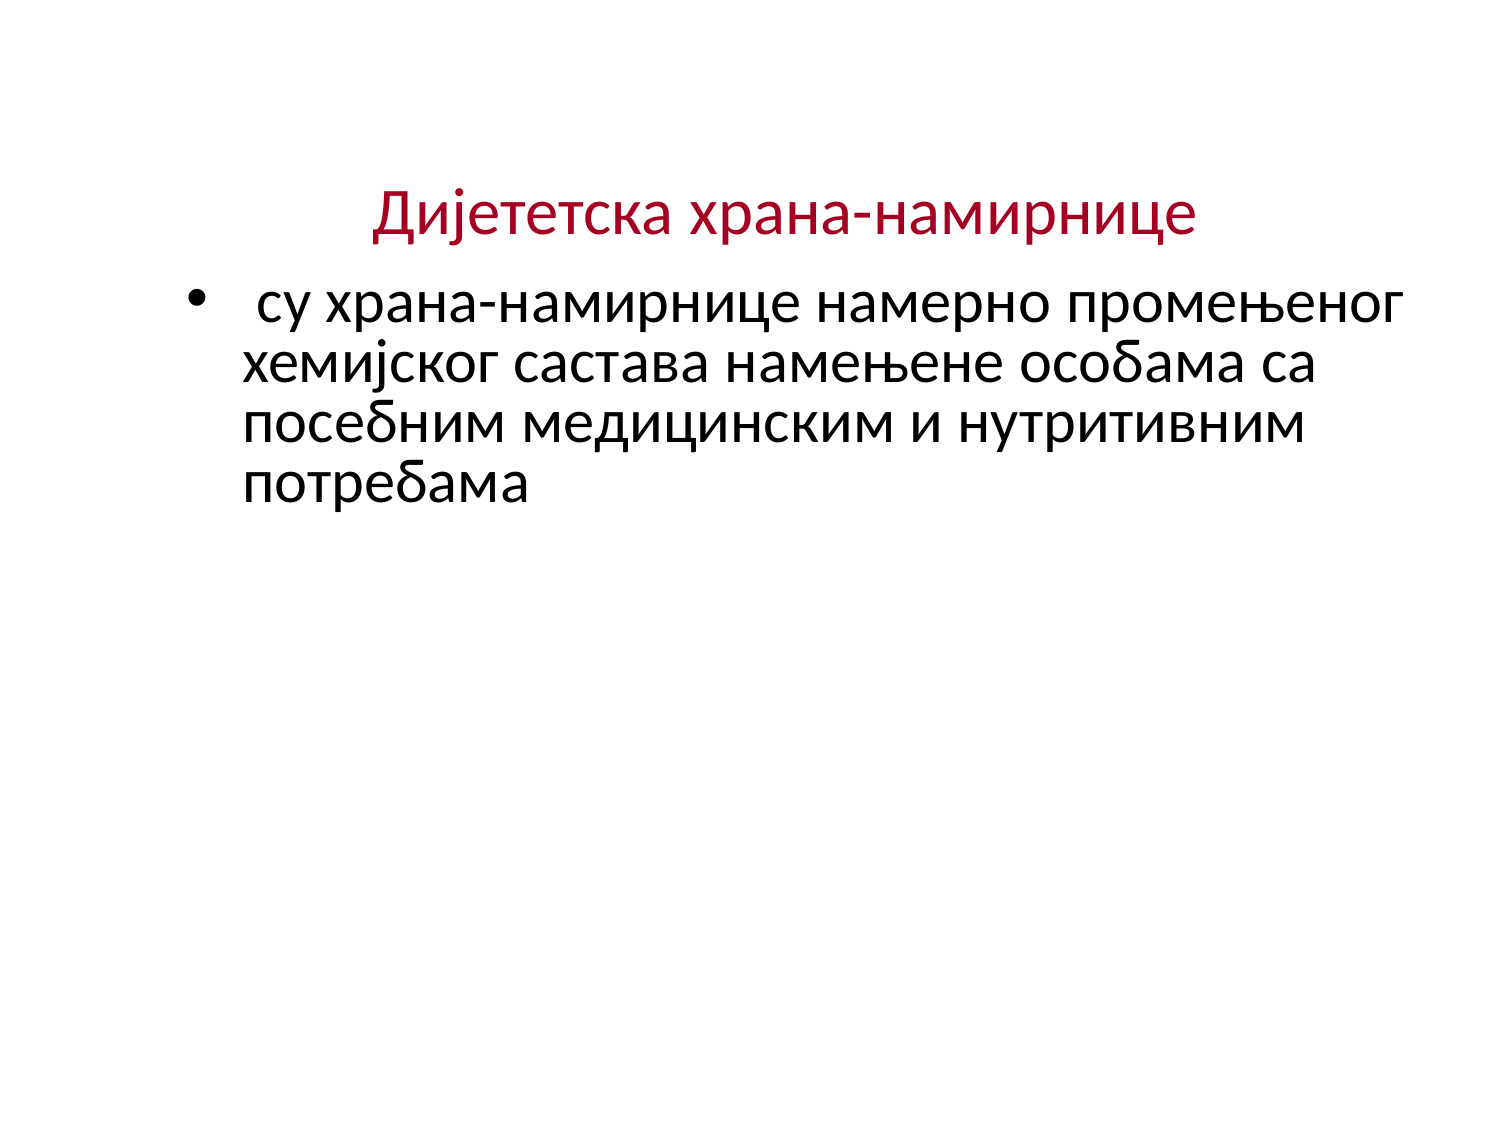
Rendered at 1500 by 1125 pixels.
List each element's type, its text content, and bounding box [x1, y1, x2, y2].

list су храна-намирнице намерно промењеног хемијског састава намењене особама са посебним медицинским и нутритивним потребама [171, 267, 1450, 1020]
title Дијететска храна-намирнице [147, 148, 1423, 266]
